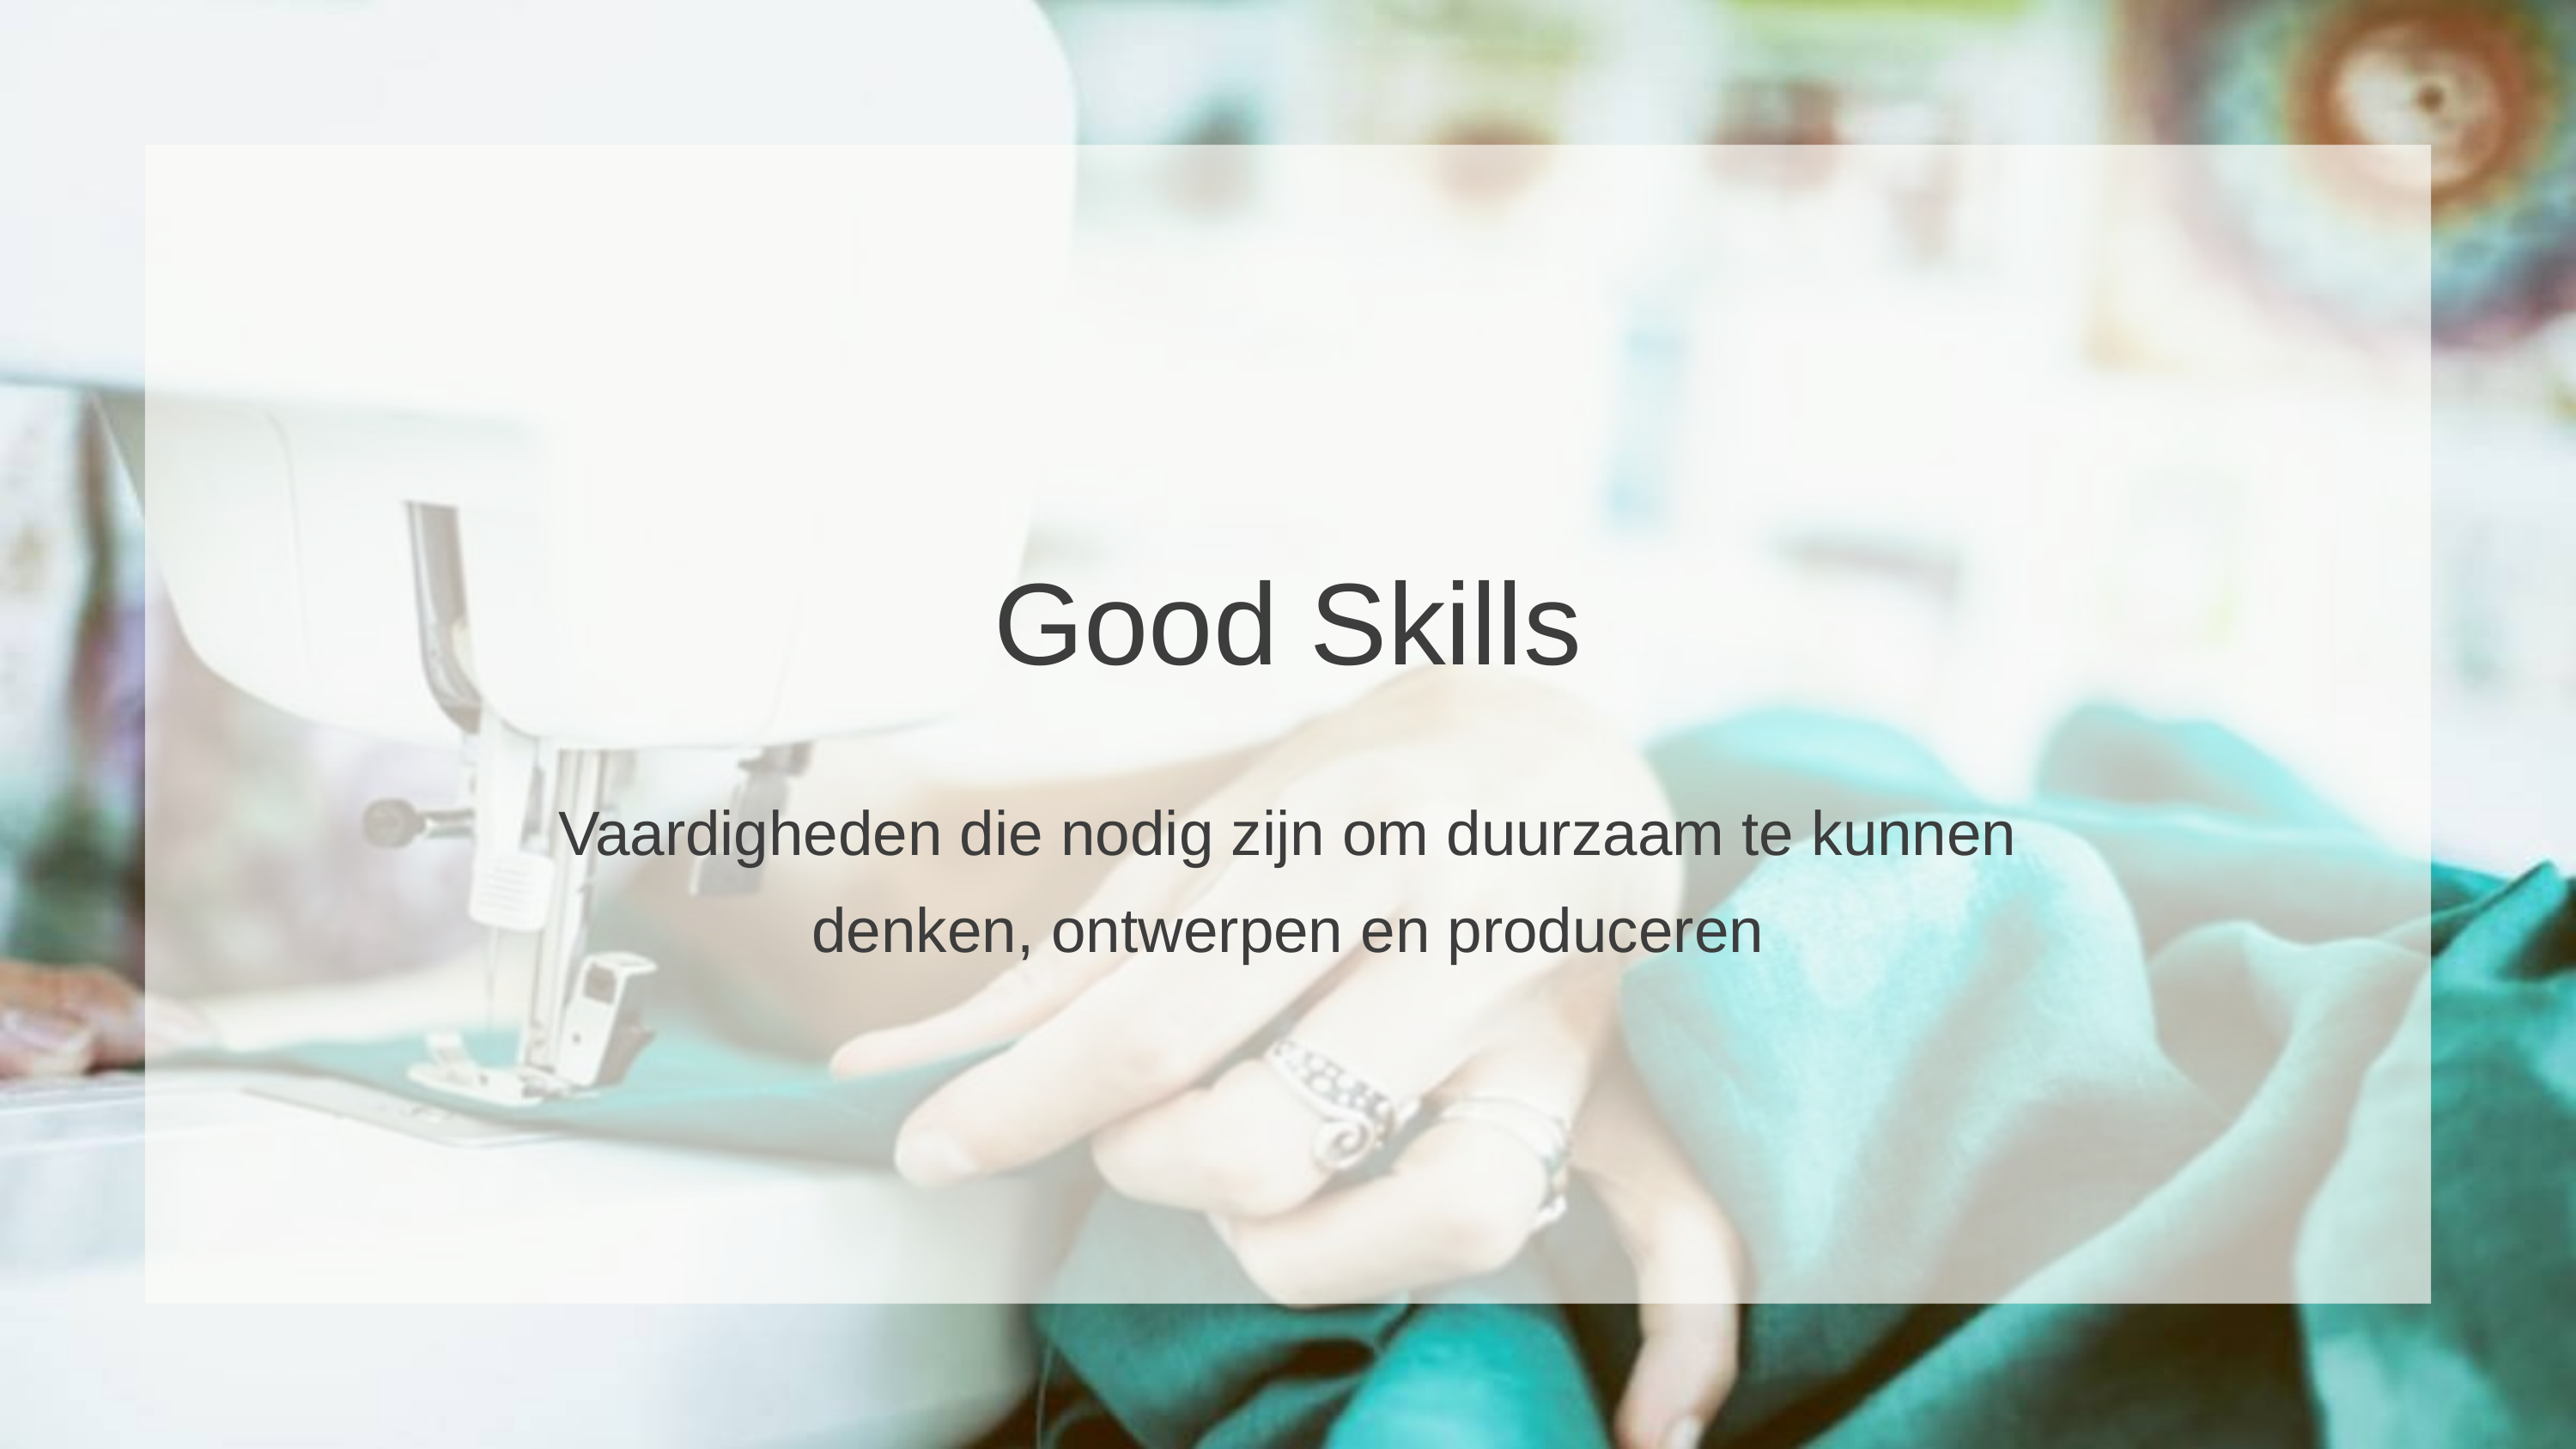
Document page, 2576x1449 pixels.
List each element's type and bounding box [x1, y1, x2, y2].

picture [0, 0, 2576, 1449]
text_box [341, 520, 2235, 928]
text_box [144, 144, 2432, 1304]
